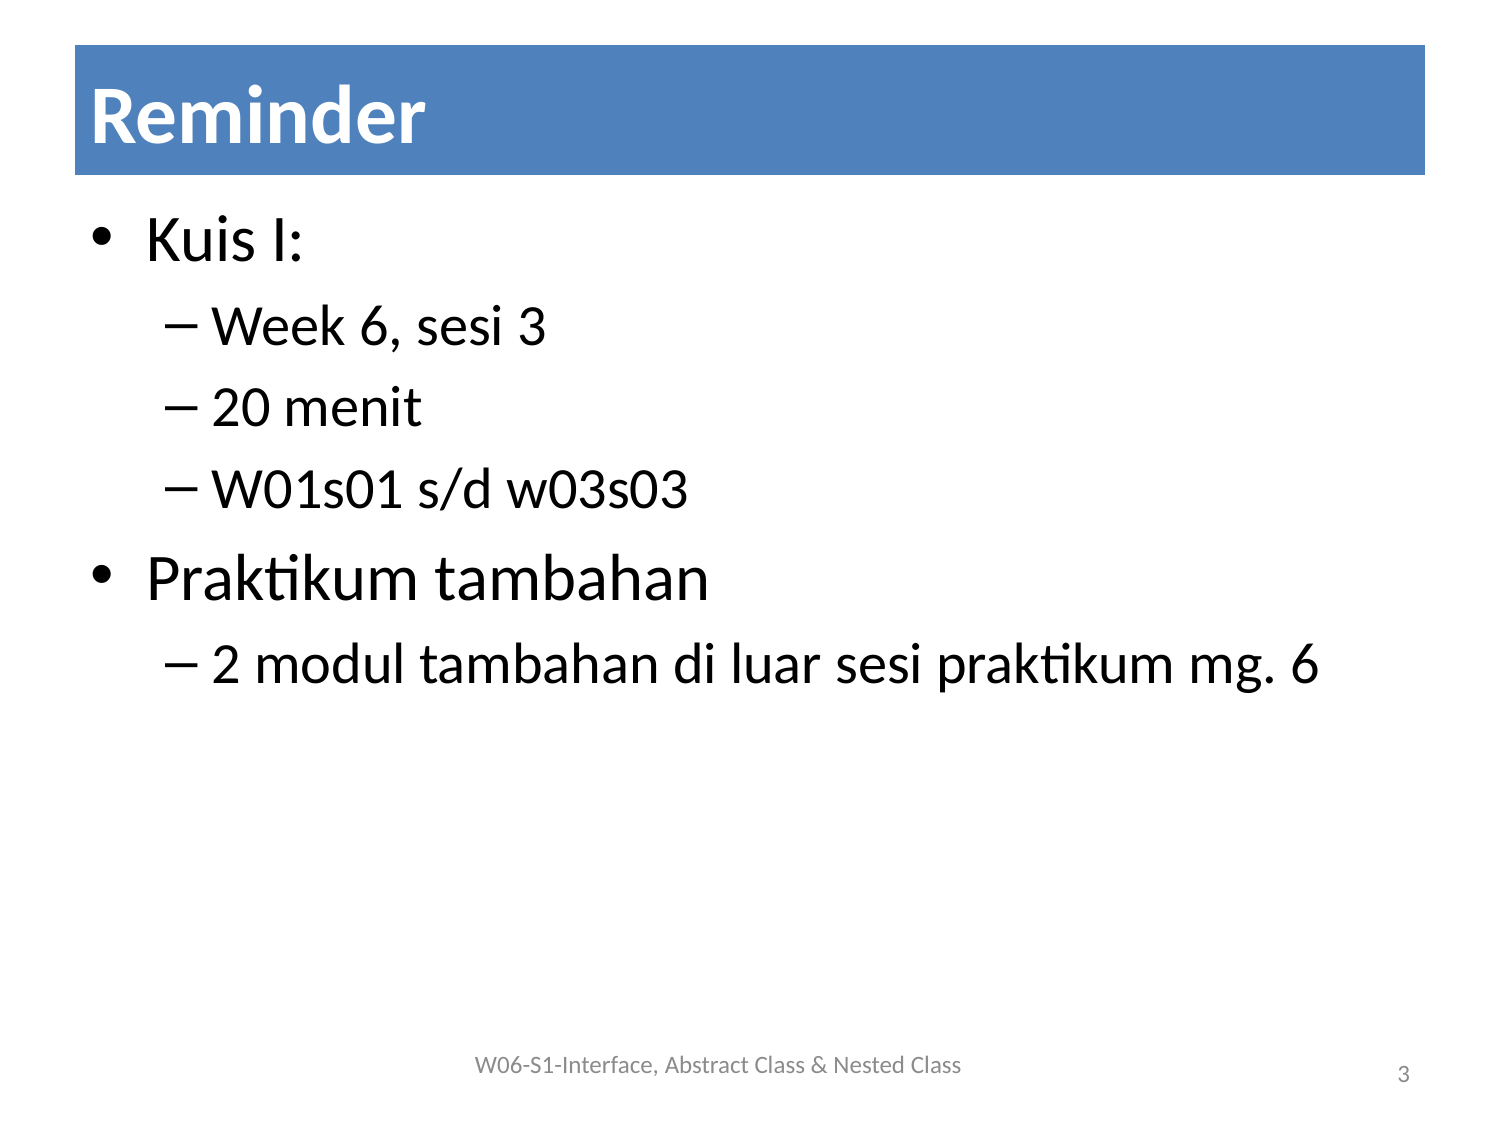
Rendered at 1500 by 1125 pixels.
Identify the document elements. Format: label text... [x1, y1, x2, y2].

slide_number 3 [1074, 1042, 1425, 1103]
footer W06-S1-Interface, Abstract Class & Nested Class [237, 1025, 1200, 1103]
title Reminder [75, 45, 1425, 175]
list Kuis I: Week 6, sesi 3 20 menit W01s01 s/d w03s03 Praktikum tambahan 2 modul tambahan di luar sesi praktikum mg. 6 [75, 187, 1425, 1005]
